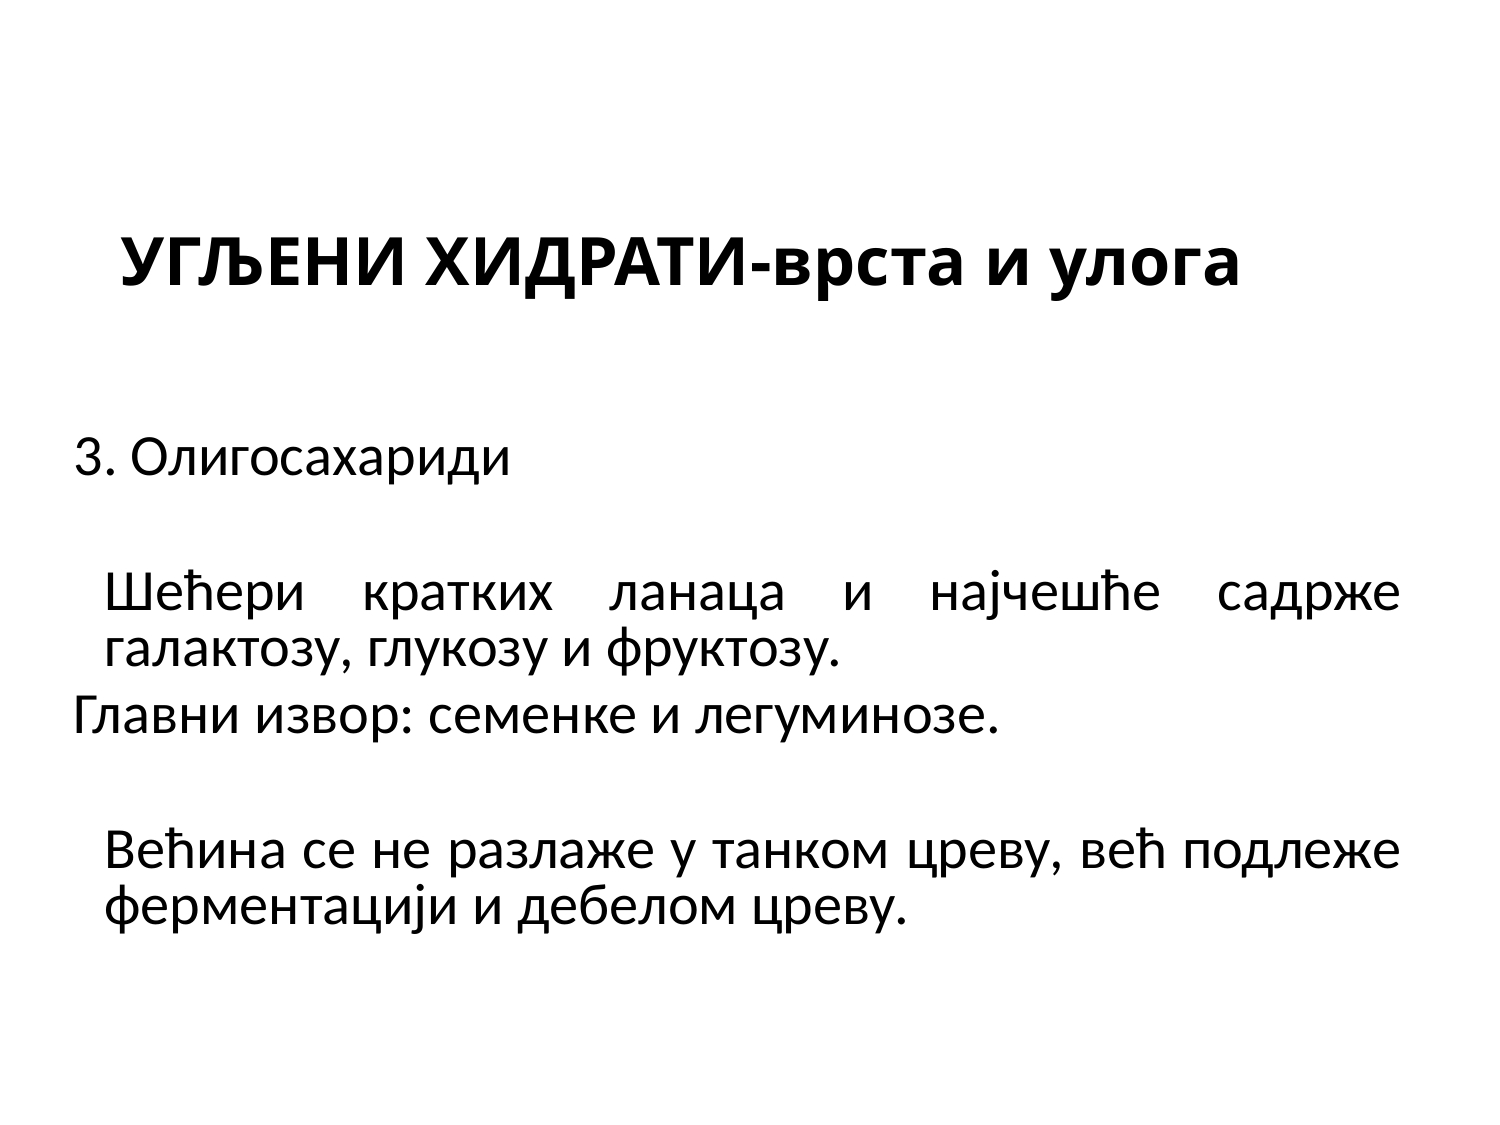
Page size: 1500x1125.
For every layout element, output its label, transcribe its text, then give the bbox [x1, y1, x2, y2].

subtitle 3. Олигосахариди Шећери кратких ланаца и најчешће садрже галактозу, глукозу и фруктозу. Главни извор: семенке и легуминозе. Већина се не разлаже у танком цреву, већ подлеже ферментацији и дебелом цреву. [58, 386, 1417, 1106]
text_box УГЉЕНИ ХИДРАТИ-врста и улога [105, 210, 1417, 306]
